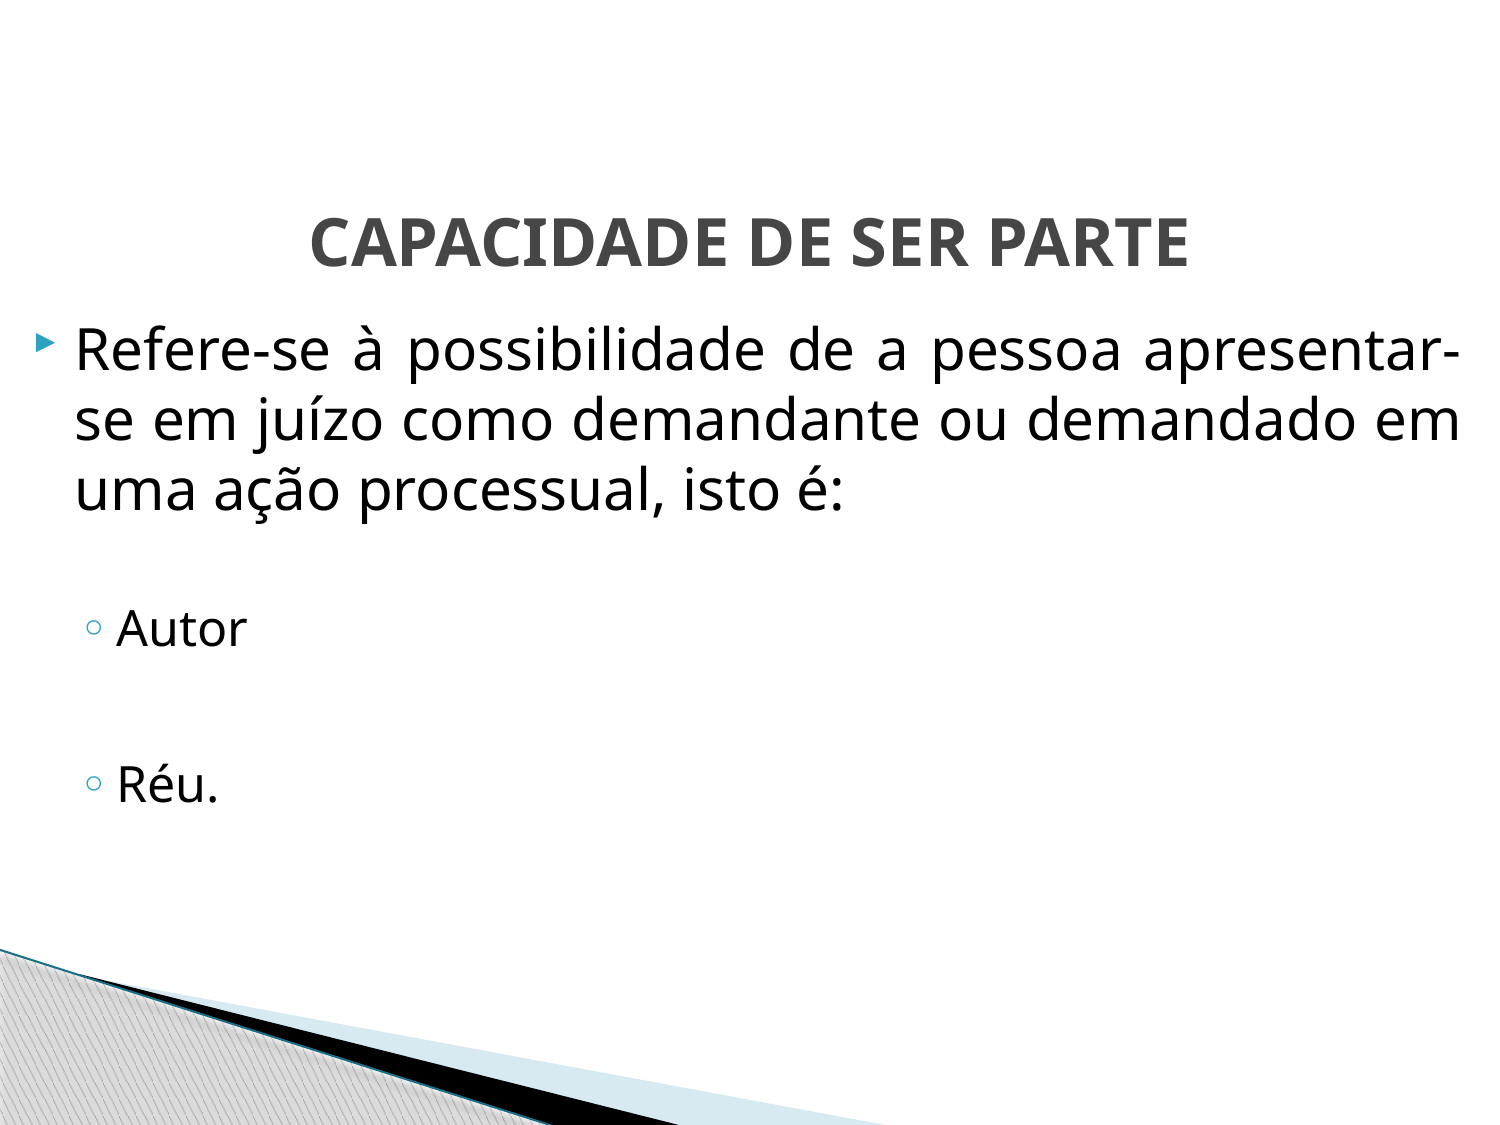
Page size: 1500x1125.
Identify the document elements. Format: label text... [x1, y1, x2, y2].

title CAPACIDADE DE SER PARTE [0, 175, 1500, 305]
list Refere-se à possibilidade de a pessoa apresentar-se em juízo como demandante ou demandado em uma ação processual, isto é: Autor Réu. [0, 304, 1477, 1125]
